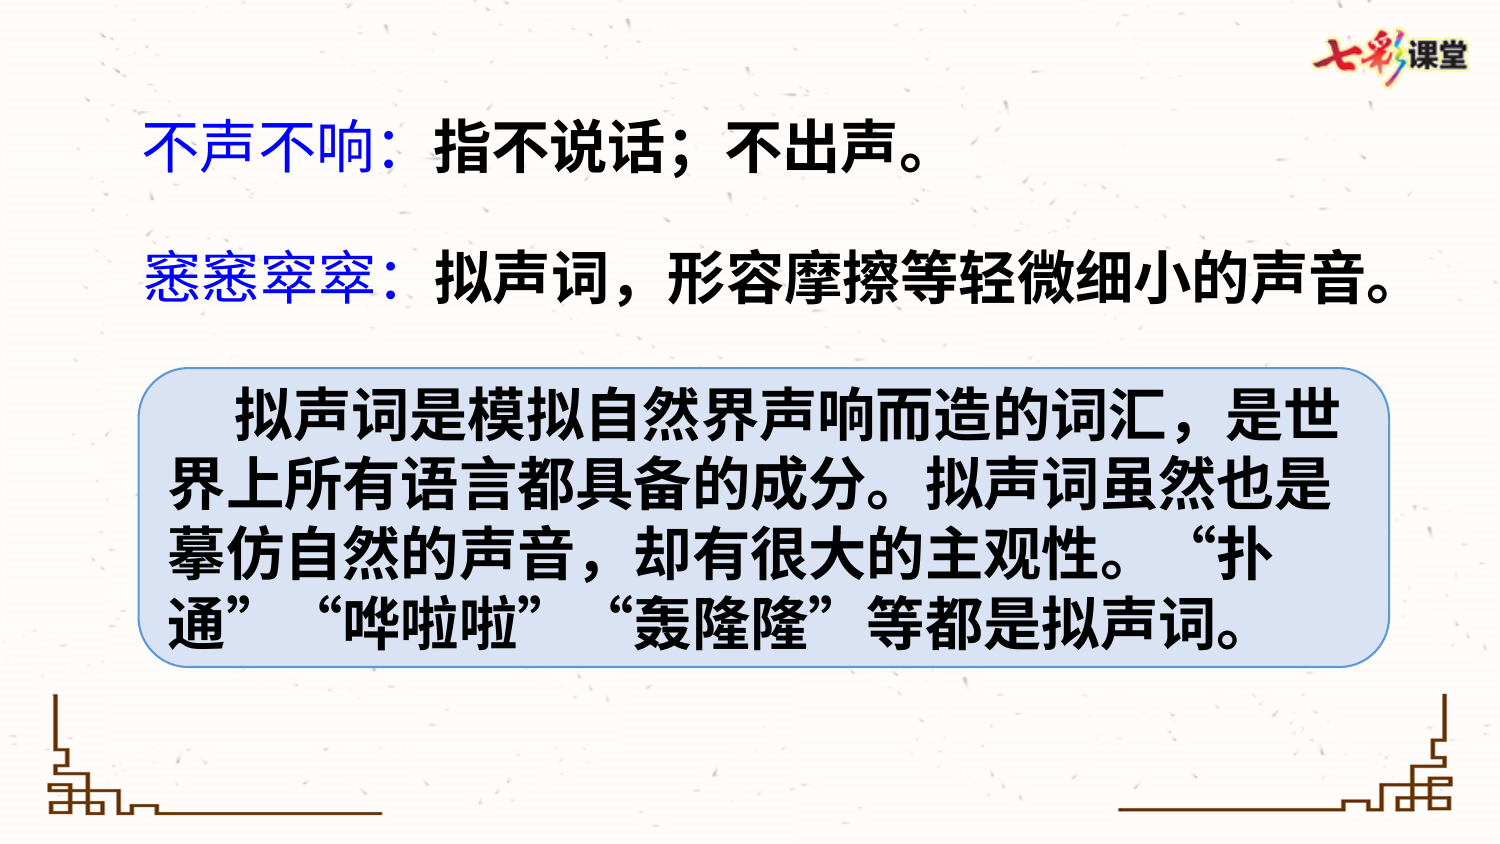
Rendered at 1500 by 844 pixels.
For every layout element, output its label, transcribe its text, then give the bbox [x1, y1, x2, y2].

text_box 拟声词是模拟自然界声响而造的词汇，是世界上所有语言都具备的成分。拟声词虽然也是摹仿自然的声音，却有很大的主观性。“扑通”“哗啦啦”“轰隆隆”等都是拟声词。 [137, 367, 1391, 669]
picture [0, 0, 1500, 844]
text_box 不声不响：指不说话；不出声。 [127, 102, 973, 188]
text_box 窸窸窣窣：拟声词，形容摩擦等轻微细小的声音。 [128, 233, 1440, 319]
